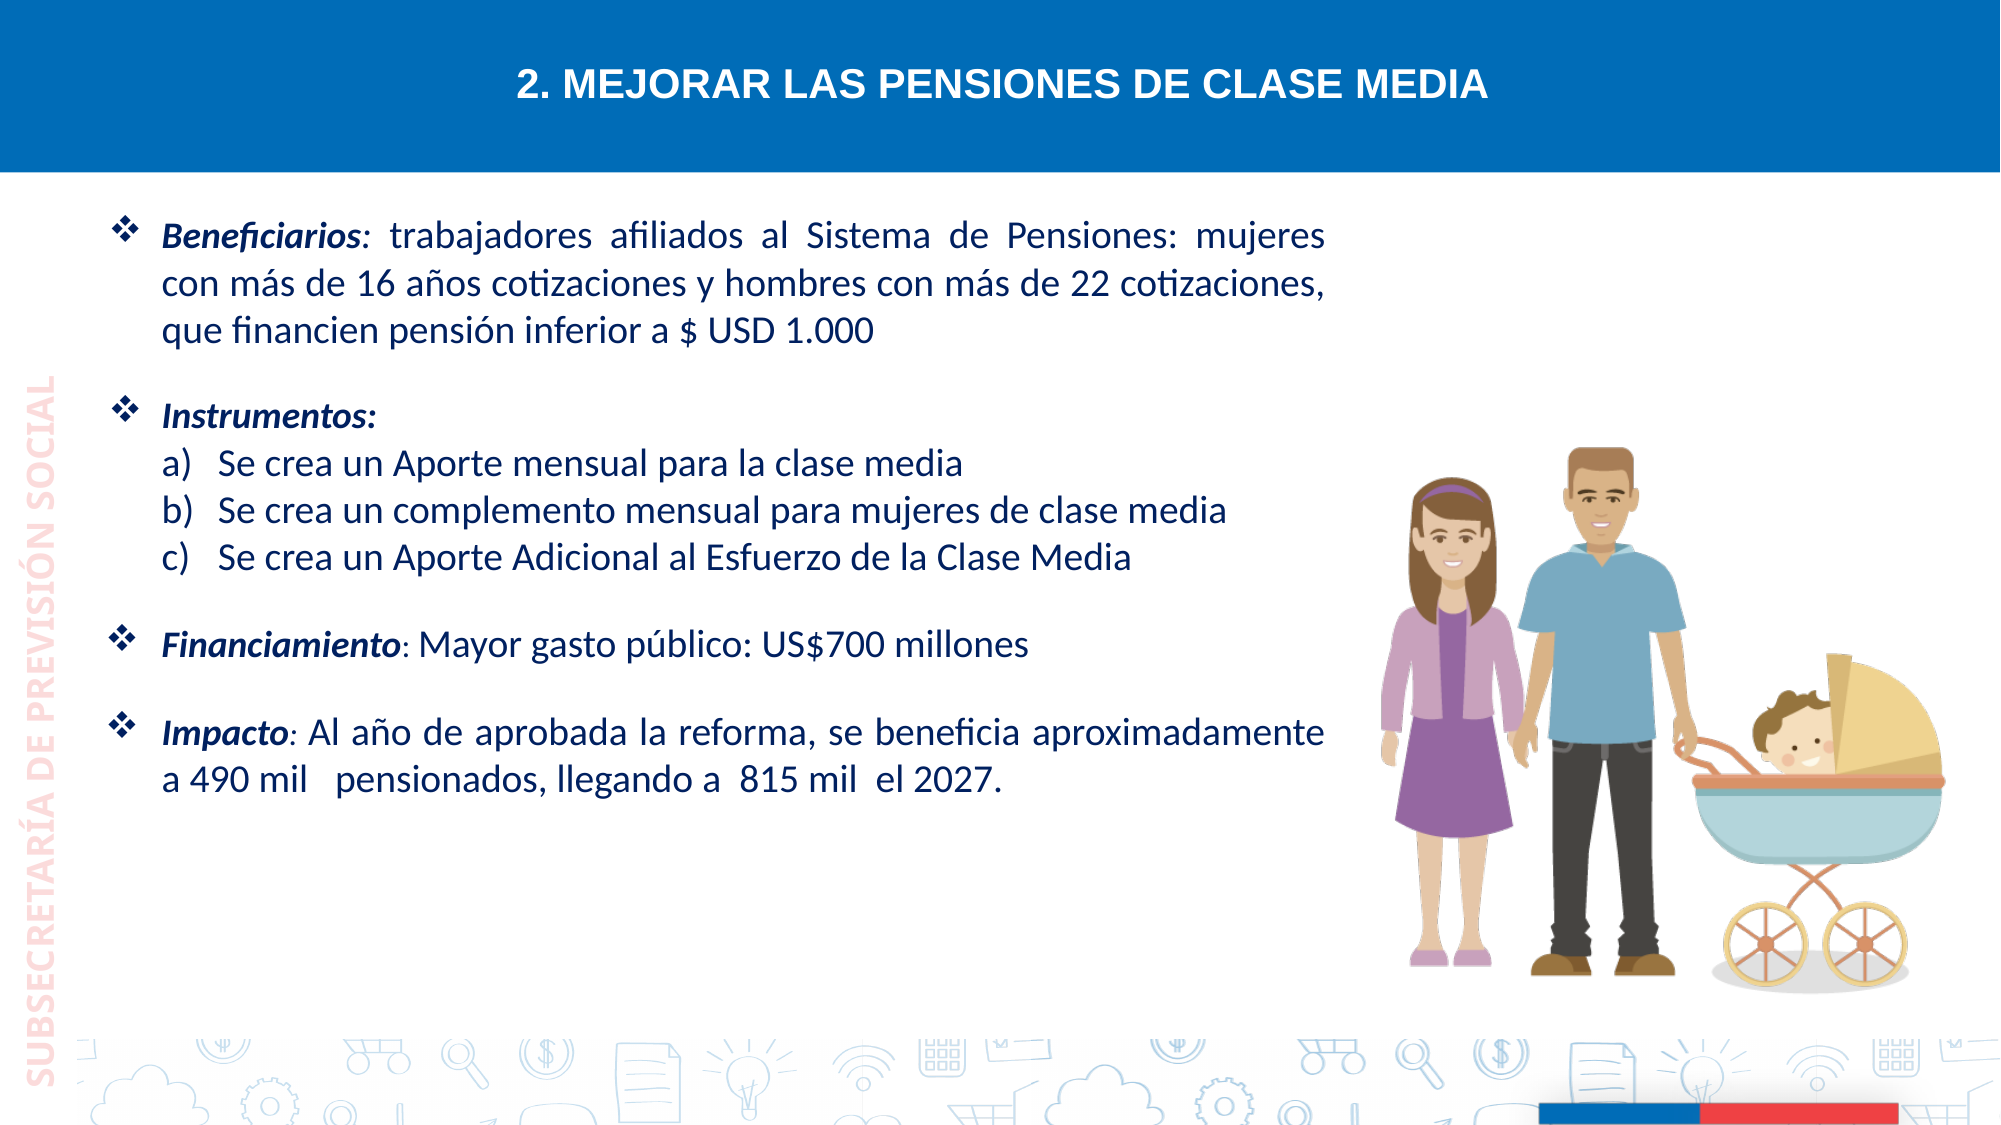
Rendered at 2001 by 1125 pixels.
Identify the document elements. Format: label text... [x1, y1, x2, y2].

text_box 2. MEJORAR LAS PENSIONES DE CLASE MEDIA [260, 56, 1746, 107]
text_box [0, 0, 2000, 173]
list Beneficiarios: trabajadores afiliados al Sistema de Pensiones: mujeres con más de 16 años cotizaciones y hombres con más de 22 cotizaciones, que financien pensión inferior a $ USD 1.000 Instrumentos: Se crea un Aporte mensual para la clase media Se crea un complemento mensual para mujeres de clase media Se crea un Aporte Adicional al Esfuerzo de la Clase Media Financiamiento: Mayor gasto público: US$700 millones Impacto: Al año de aprobada la reforma, se beneficia aproximadamente a 490 mil pensionados, llegando a 815 mil el 2027. [86, 209, 1327, 1110]
picture [77, 1039, 2001, 1125]
picture [1326, 375, 2000, 1001]
